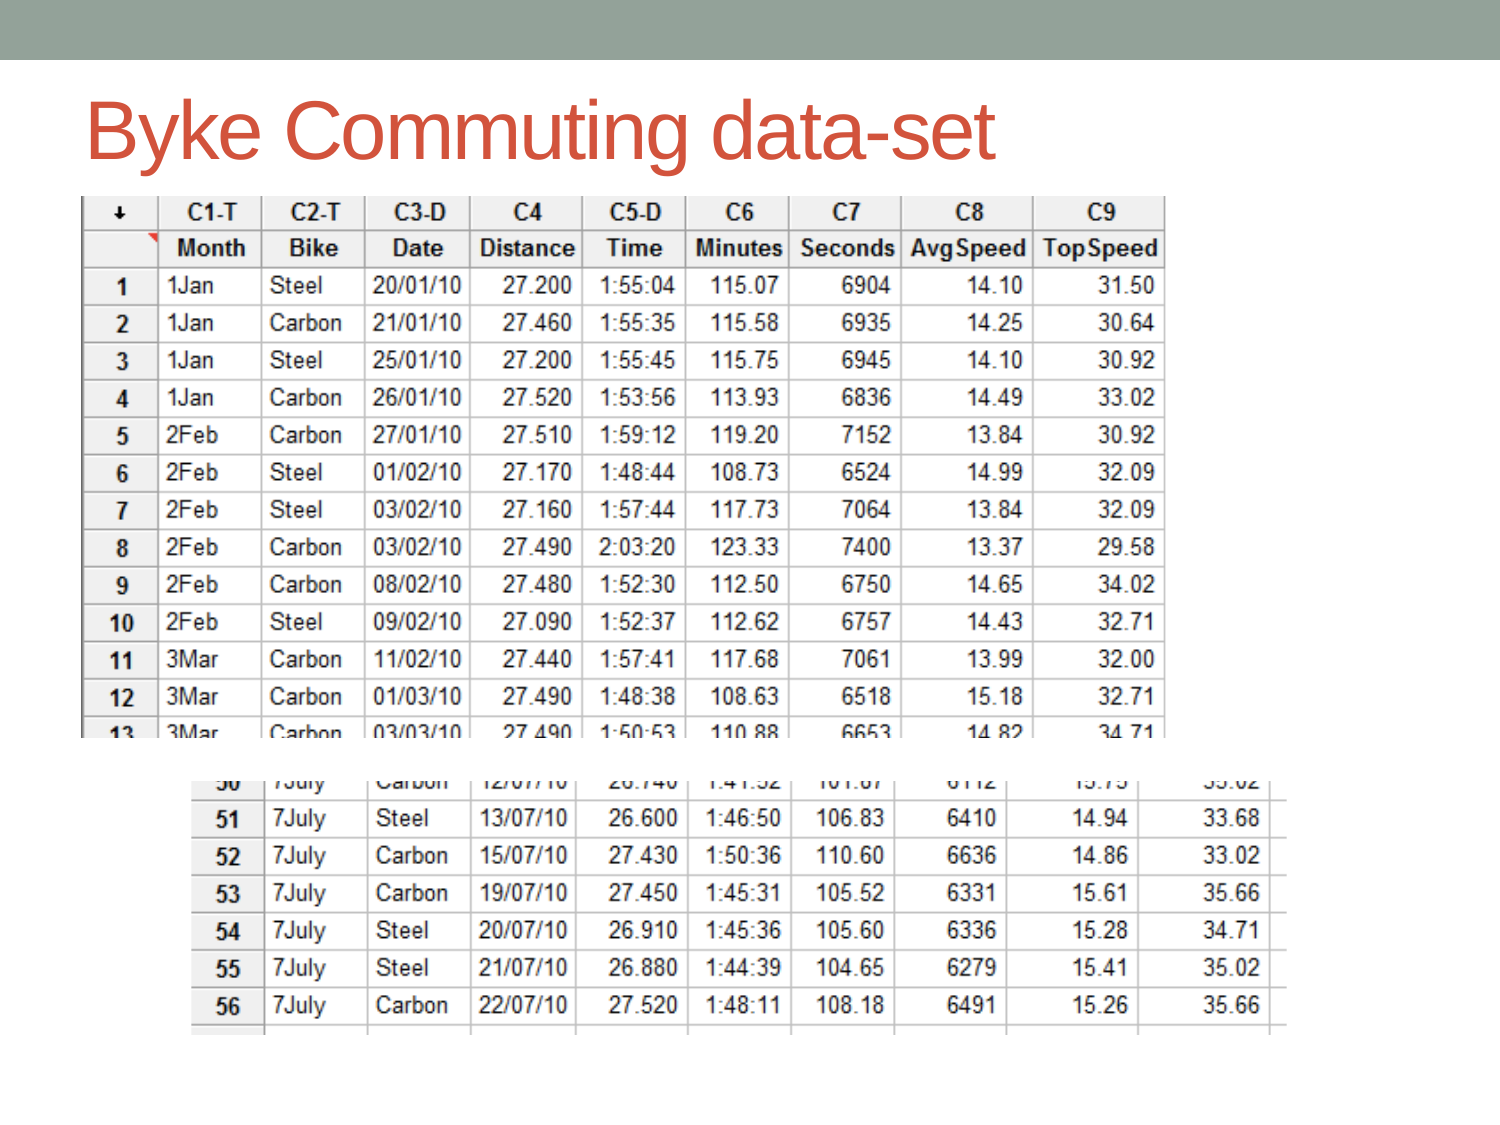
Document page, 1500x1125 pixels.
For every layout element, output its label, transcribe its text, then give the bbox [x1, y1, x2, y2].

title Byke Commuting data-set [70, 48, 1421, 204]
picture [190, 781, 1287, 1035]
picture [75, 195, 1166, 738]
